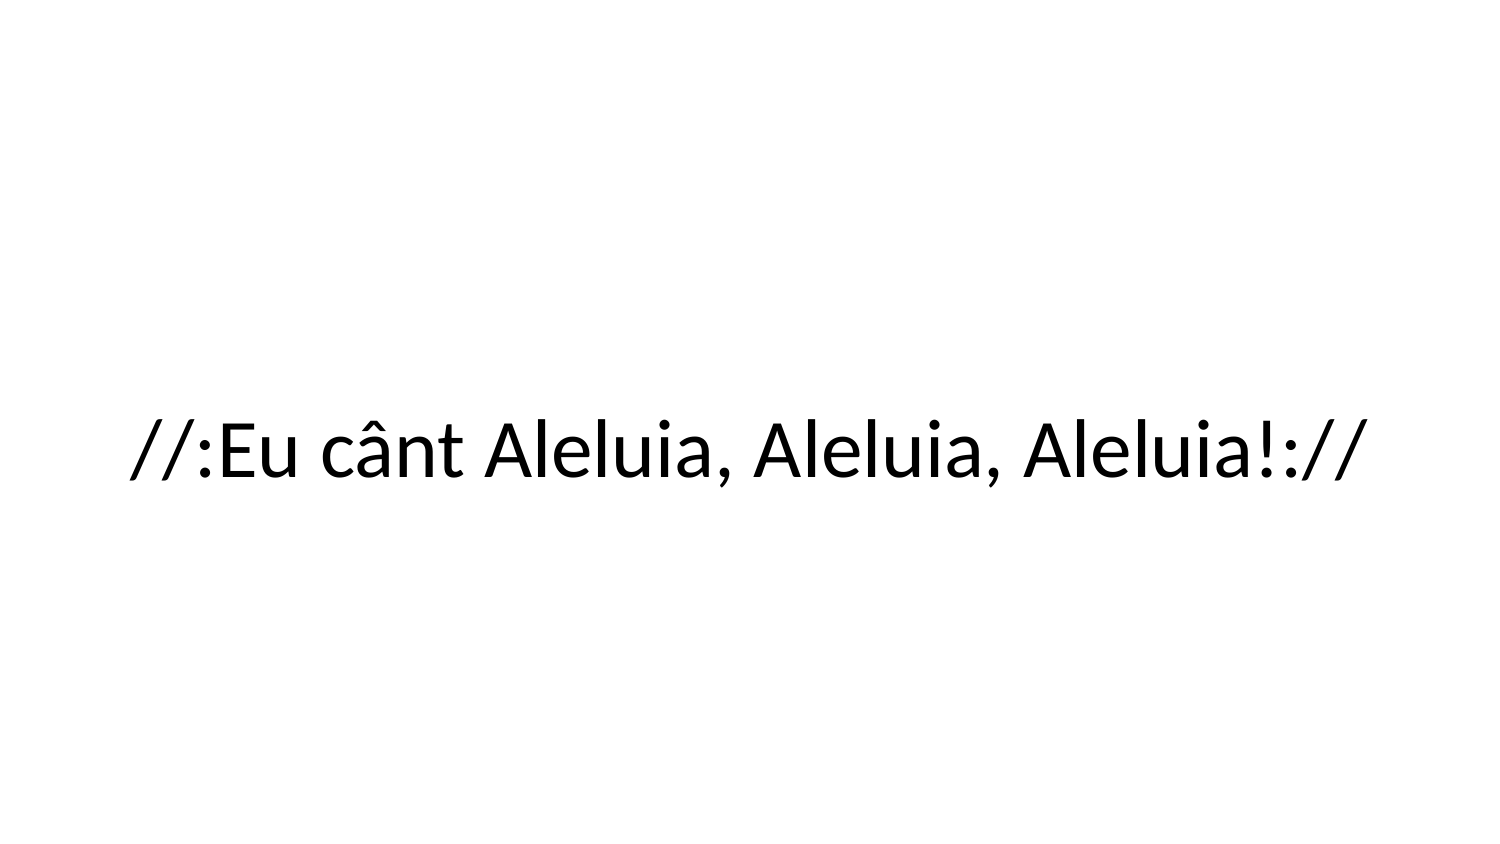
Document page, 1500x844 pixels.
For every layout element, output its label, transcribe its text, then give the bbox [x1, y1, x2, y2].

text_box //:Eu cânt Aleluia, Aleluia, Aleluia!:// [115, 341, 1384, 502]
